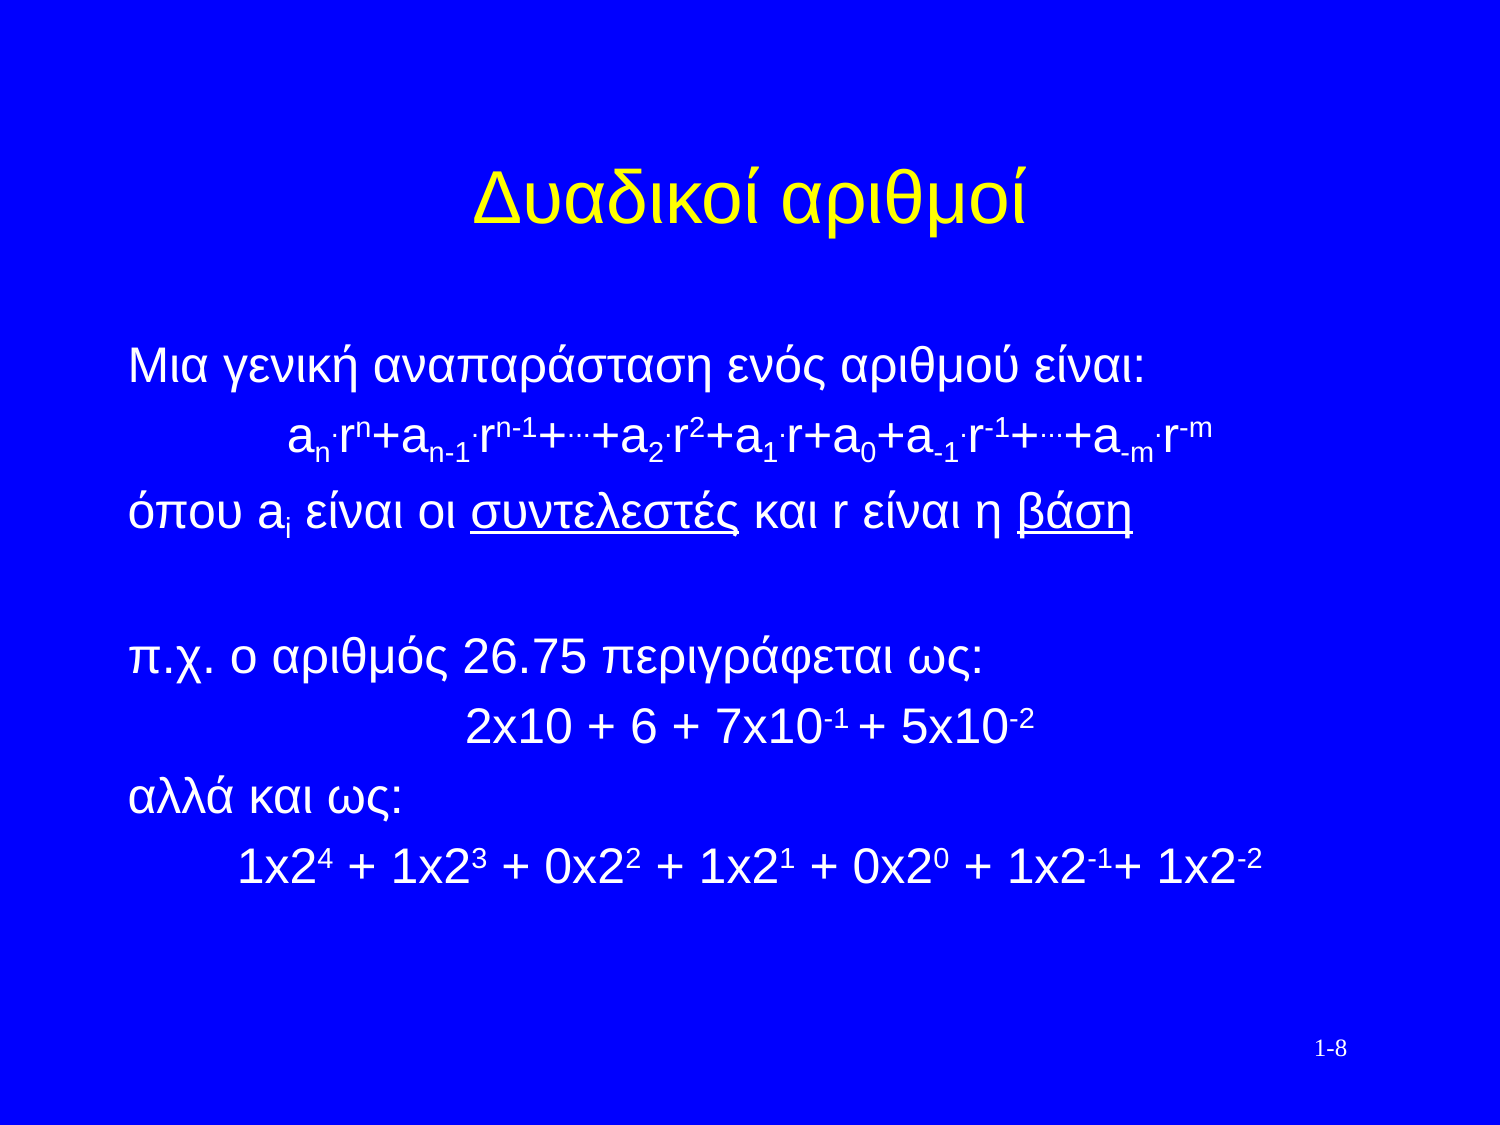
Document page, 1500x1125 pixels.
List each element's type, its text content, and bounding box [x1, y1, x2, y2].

list Μια γενική αναπαράσταση ενός αριθμού είναι: an.rn+an-1.rn-1+...+a2.r2+a1.r+a0+a-1.r-1+...+a-m.r-m όπου ai είναι οι συντελεστές και r είναι η βάση π.χ. ο αριθμός 26.75 περιγράφεται ως: 2x10 + 6 + 7x10-1 + 5x10-2 αλλά και ως: 1x24 + 1x23 + 0x22 + 1x21 + 0x20 + 1x2-1+ 1x2-2 [112, 324, 1388, 1001]
title Δυαδικοί αριθμοί [112, 99, 1388, 288]
